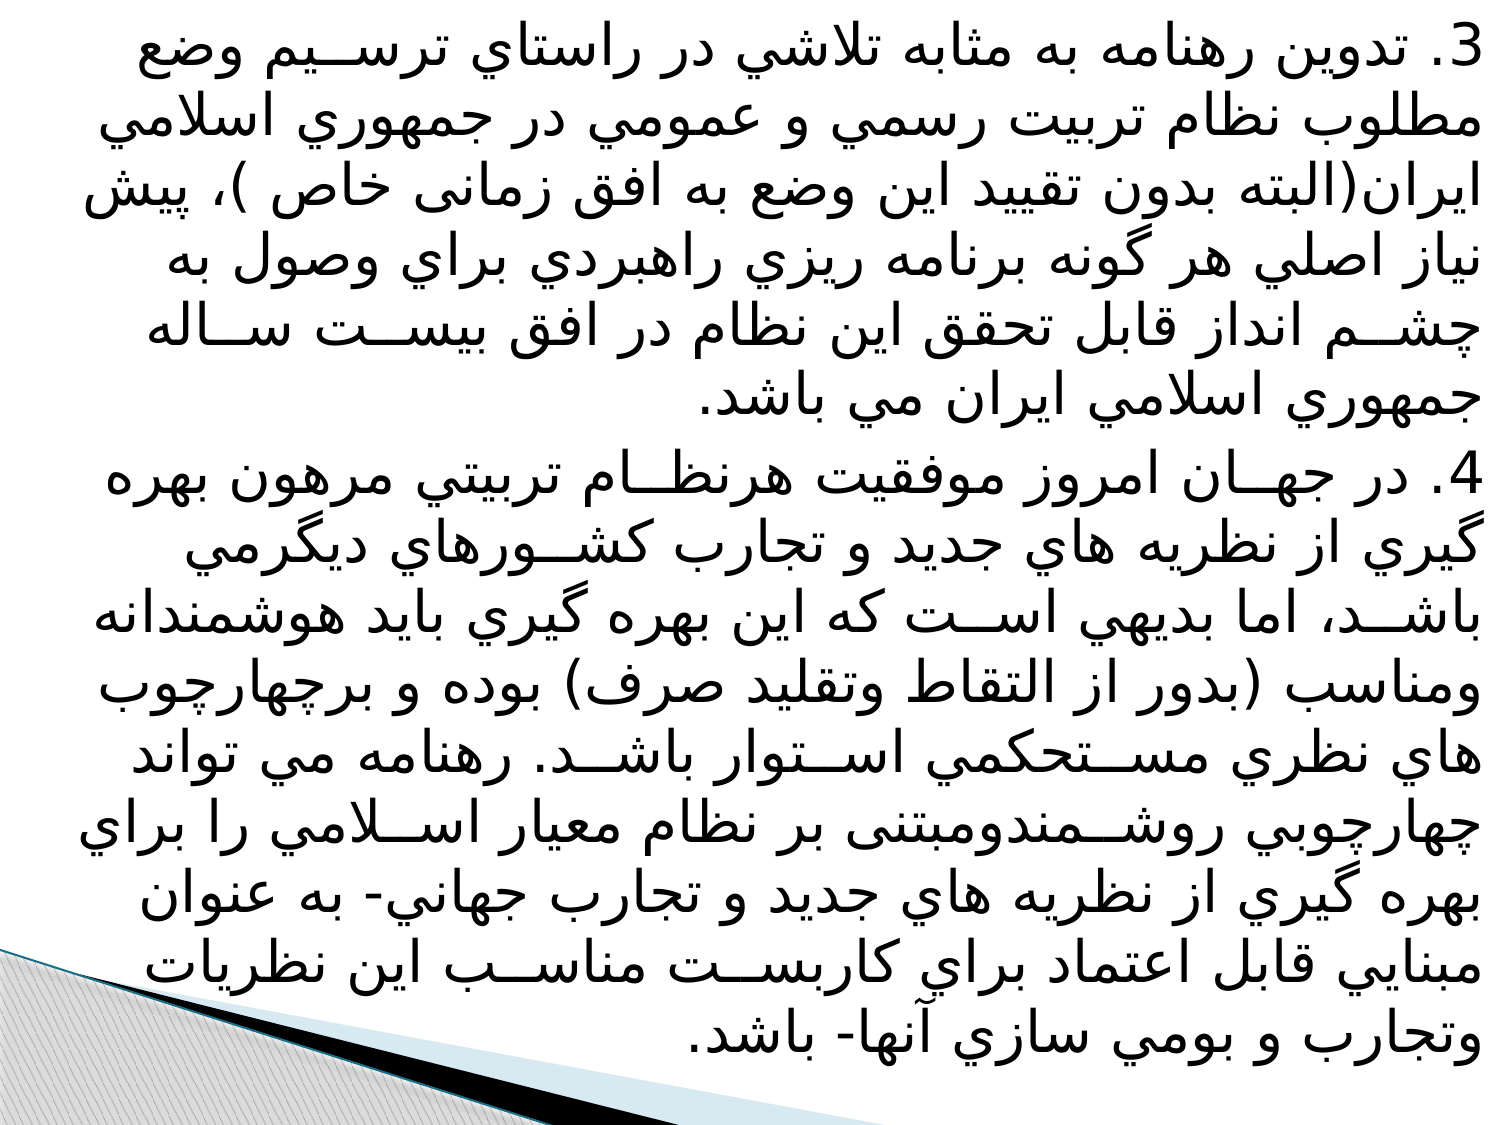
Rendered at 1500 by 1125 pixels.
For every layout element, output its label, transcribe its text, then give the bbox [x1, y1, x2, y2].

list 3. تدوين رهنامه به مثابه تلاشي در راستاي ترســيم وضع مطلوب نظام تربيت رسمي و عمومي در جمهوري اسلامي ايران(البته بدون تقييد اين وضع به افق زمانی خاص )، پيش نياز اصلي هر گونه برنامه ريزي راهبردي براي وصول به چشــم انداز قابل تحقق اين نظام در افق بيســت ســاله جمهوري اسلامي ايران مي باشد. 4. در جهــان امروز موفقيت هرنظــام تربيتي مرهون بهره گيري از نظريه هاي جديد و تجارب كشــورهاي ديگرمي باشــد، اما بديهي اســت که اين بهره گيري بايد هوشمندانه ومناسب (بدور از التقاط وتقليد صرف) بوده و برچهارچوب هاي نظري مســتحكمي اســتوار باشــد. رهنامه مي تواند چهارچوبي روشــمندومبتنی بر نظام معيار اســلامي را براي بهره گيري از نظريه هاي جديد و تجارب جهاني- به عنوان مبنايي قابل اعتماد براي کاربســت مناســب اين نظريات وتجارب و بومي سازي آنها- باشد. [0, 0, 1500, 1125]
